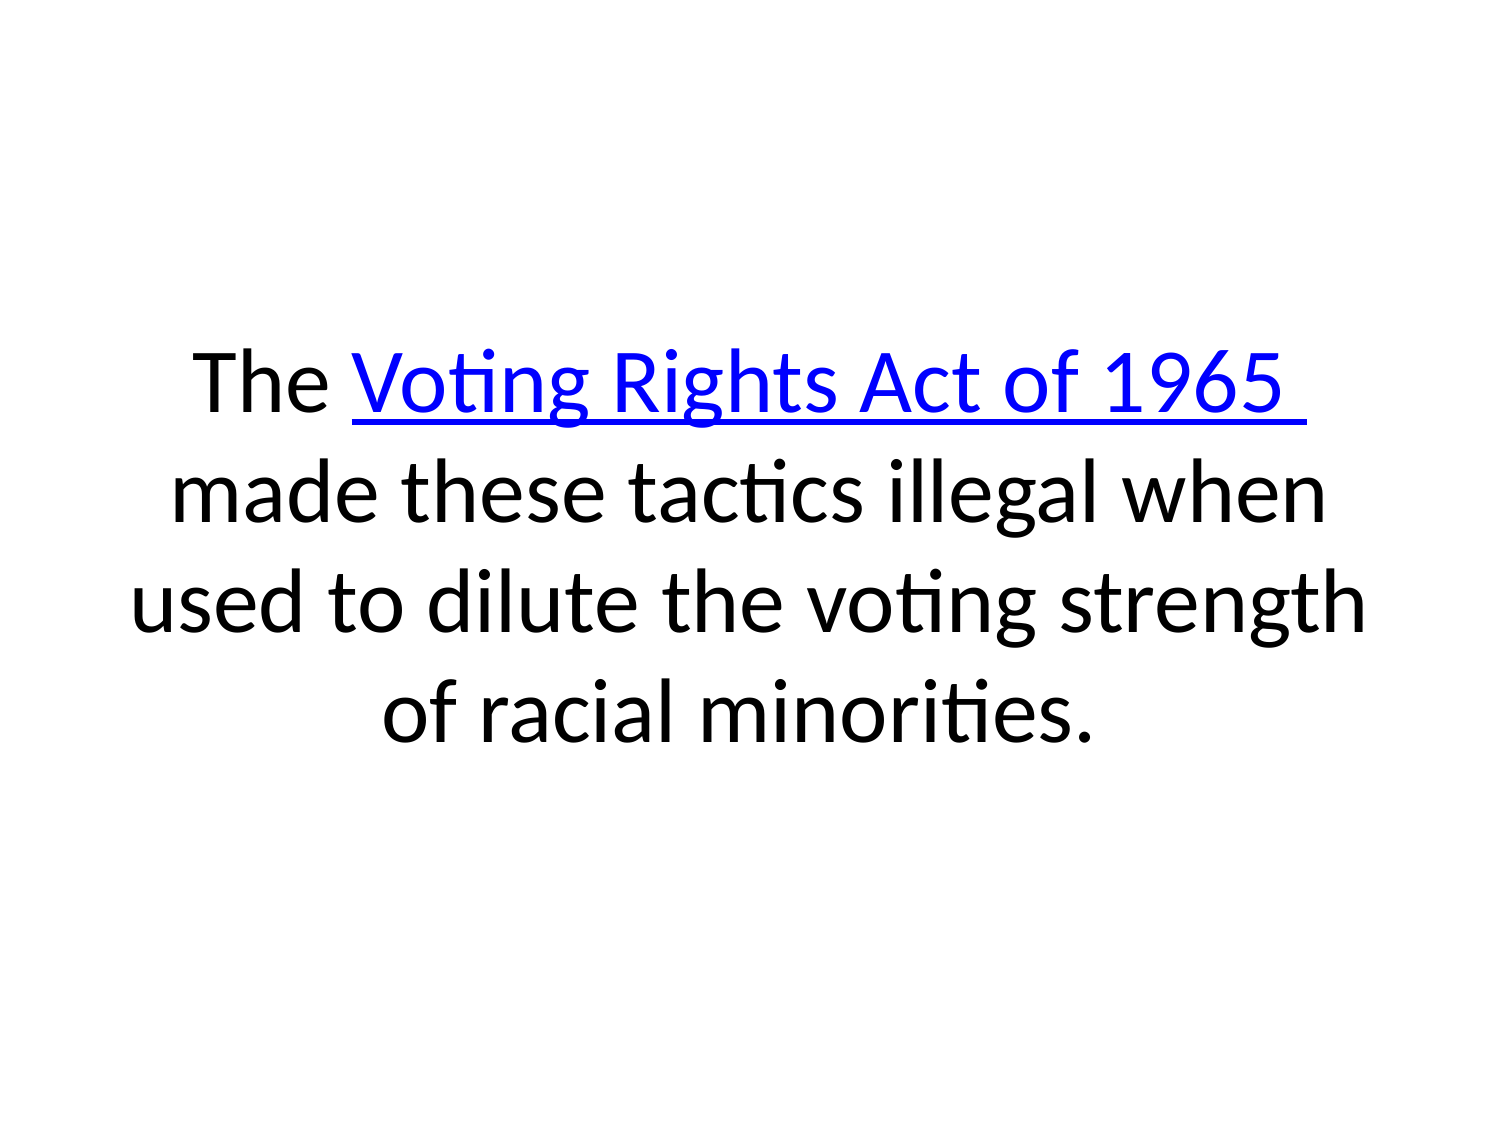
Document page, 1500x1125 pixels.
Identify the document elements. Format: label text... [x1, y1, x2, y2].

title The Voting Rights Act of 1965 made these tactics illegal when used to dilute the voting strength of racial minorities. [74, 44, 1426, 1038]
